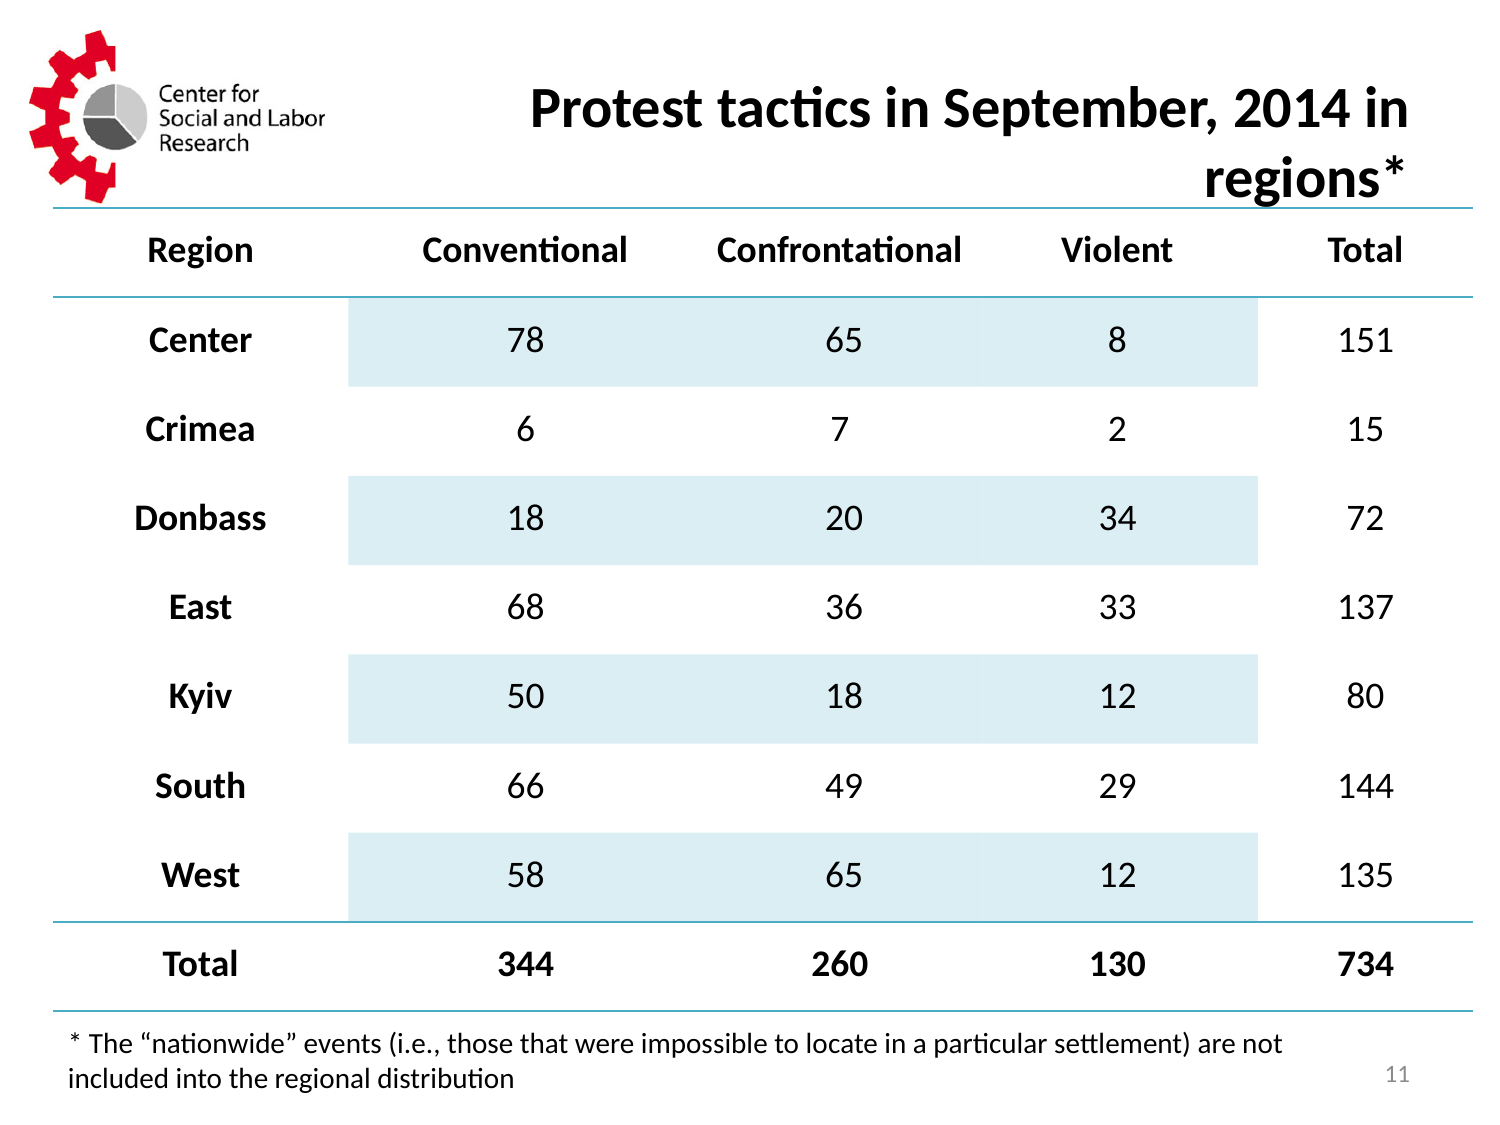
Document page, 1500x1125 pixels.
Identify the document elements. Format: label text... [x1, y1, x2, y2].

table_cell 151 [1258, 298, 1473, 387]
table_cell 66 [348, 744, 703, 833]
table_cell 65 [703, 833, 977, 921]
table_cell 15 [1258, 387, 1473, 476]
table_cell 78 [348, 298, 703, 387]
table_cell 33 [977, 565, 1258, 654]
table_cell 65 [703, 298, 977, 387]
table_cell Center [53, 298, 348, 387]
table_cell 36 [703, 565, 977, 654]
table_header Region [53, 209, 348, 296]
table_cell Kyiv [53, 654, 348, 744]
table_cell 734 [1258, 923, 1473, 1010]
title Protest tactics in September, 2014 in regions* [395, 45, 1425, 207]
table_cell 130 [977, 923, 1258, 1010]
table_cell West [53, 833, 348, 921]
table_header Conventional [348, 209, 703, 296]
table_cell 137 [1258, 565, 1473, 654]
table_cell 50 [348, 654, 703, 744]
table_cell East [53, 565, 348, 654]
table_cell 6 [348, 387, 703, 476]
text_box * The “nationwide” events (i.e., those that were impossible to locate in a particular settlement) are not included into the regional distribution [53, 1016, 1388, 1102]
table_header Total [1258, 209, 1473, 296]
table_cell 49 [703, 744, 977, 833]
table_cell 144 [1258, 744, 1473, 833]
table_cell 29 [977, 744, 1258, 833]
table_cell Donbass [53, 476, 348, 565]
table_cell 68 [348, 565, 703, 654]
table_cell 58 [348, 833, 703, 921]
table_cell 72 [1258, 476, 1473, 565]
table_cell 8 [977, 298, 1258, 387]
table_cell 7 [703, 387, 977, 476]
table_cell 12 [977, 654, 1258, 744]
table_header Violent [977, 209, 1258, 296]
table_cell 34 [977, 476, 1258, 565]
table_cell South [53, 744, 348, 833]
table_cell 20 [703, 476, 977, 565]
table_cell 135 [1258, 833, 1473, 921]
table_cell 260 [703, 923, 977, 1010]
slide_number 11 [1074, 1042, 1425, 1103]
table_cell 18 [348, 476, 703, 565]
table_cell 344 [348, 923, 703, 1010]
table_cell Crimea [53, 387, 348, 476]
picture [29, 30, 326, 204]
table_cell 2 [977, 387, 1258, 476]
table_cell 12 [977, 833, 1258, 921]
table_header Confrontational [703, 209, 977, 296]
table_cell 18 [703, 654, 977, 744]
table_cell 80 [1258, 654, 1473, 744]
table_cell Total [53, 923, 348, 1010]
